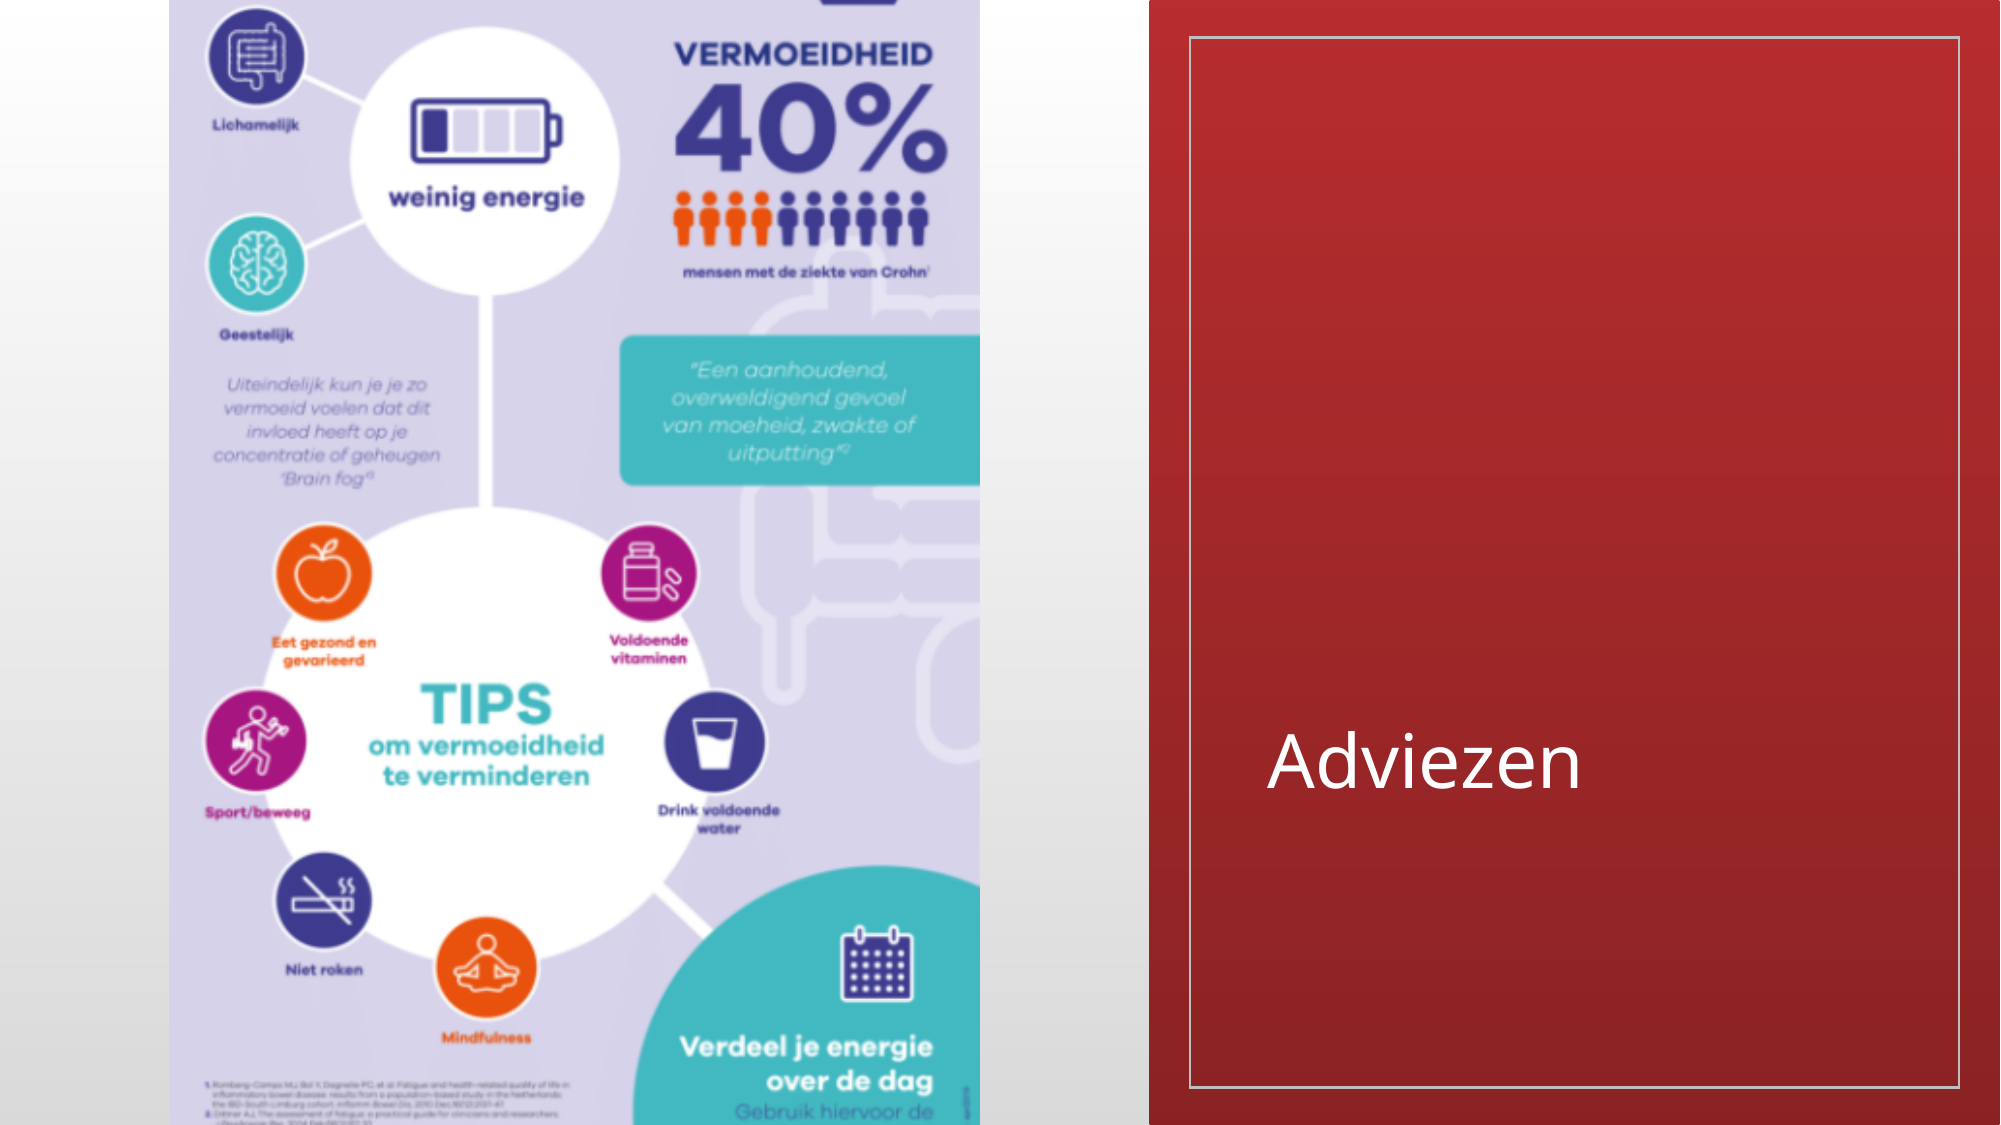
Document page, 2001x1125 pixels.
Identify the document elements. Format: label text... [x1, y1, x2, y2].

title Adviezen [1252, 525, 1898, 813]
picture [169, 0, 980, 1125]
